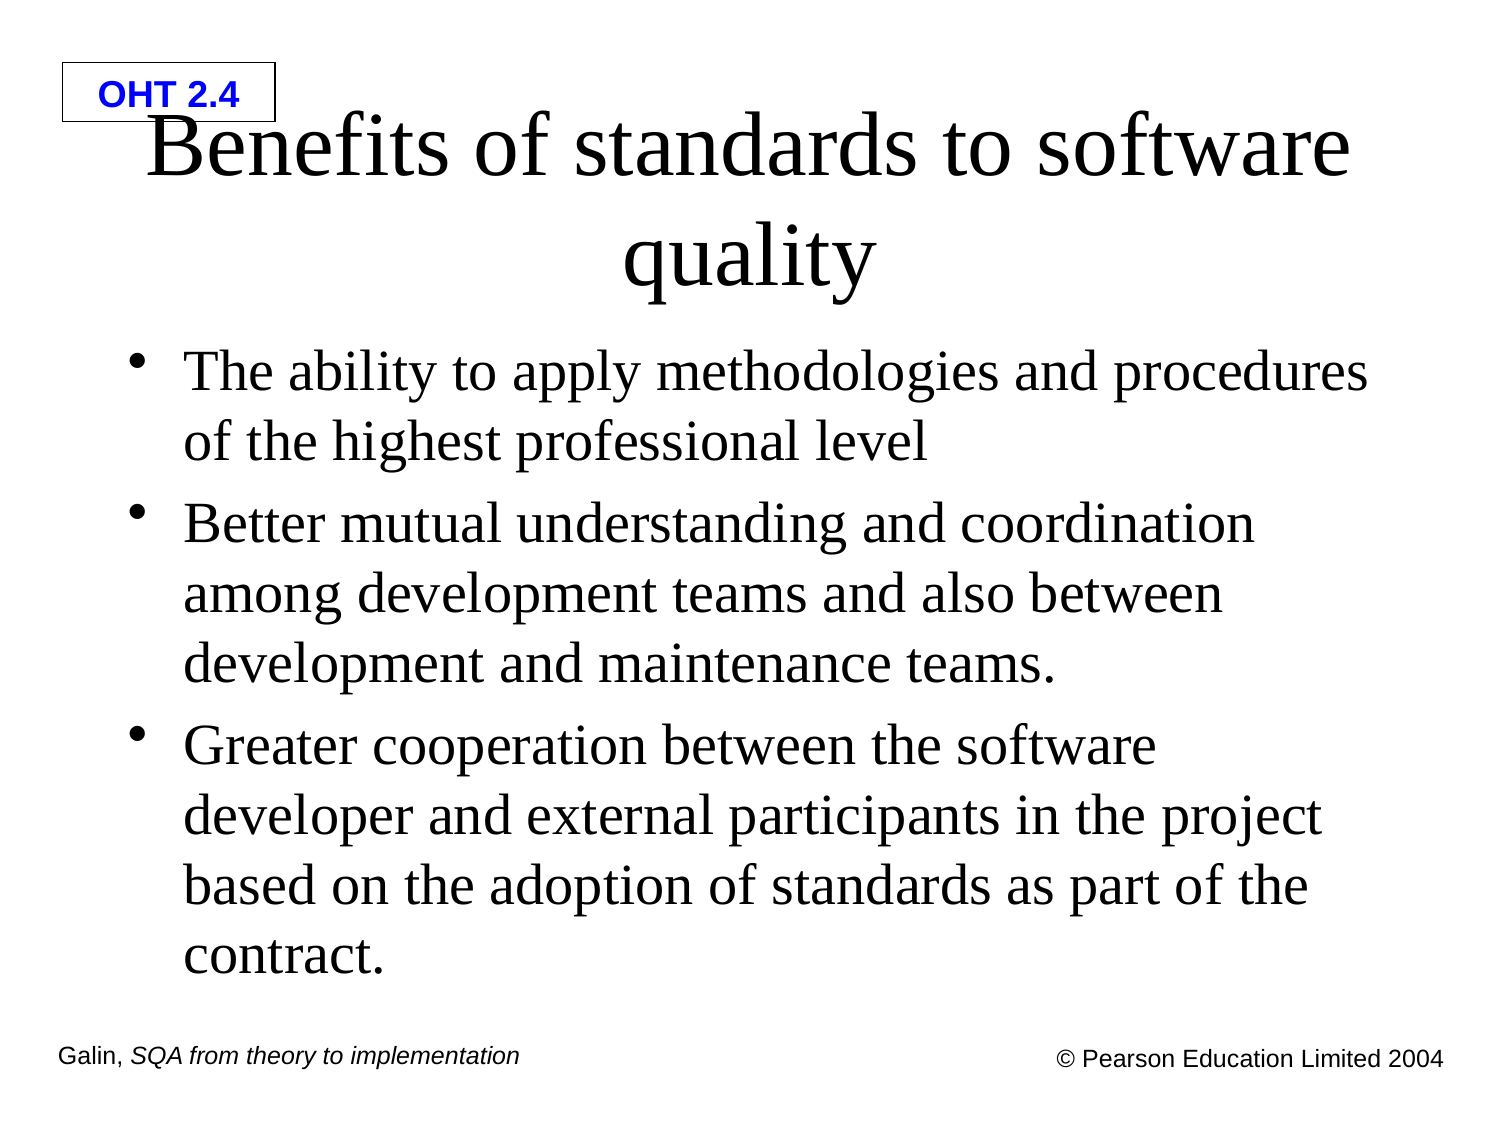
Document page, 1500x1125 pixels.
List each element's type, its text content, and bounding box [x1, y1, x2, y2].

list The ability to apply methodologies and procedures of the highest professional level Better mutual understanding and coordination among development teams and also between development and maintenance teams. Greater cooperation between the software developer and external participants in the project based on the adoption of standards as part of the contract. [112, 324, 1388, 1001]
title Benefits of standards to software quality [112, 99, 1388, 288]
